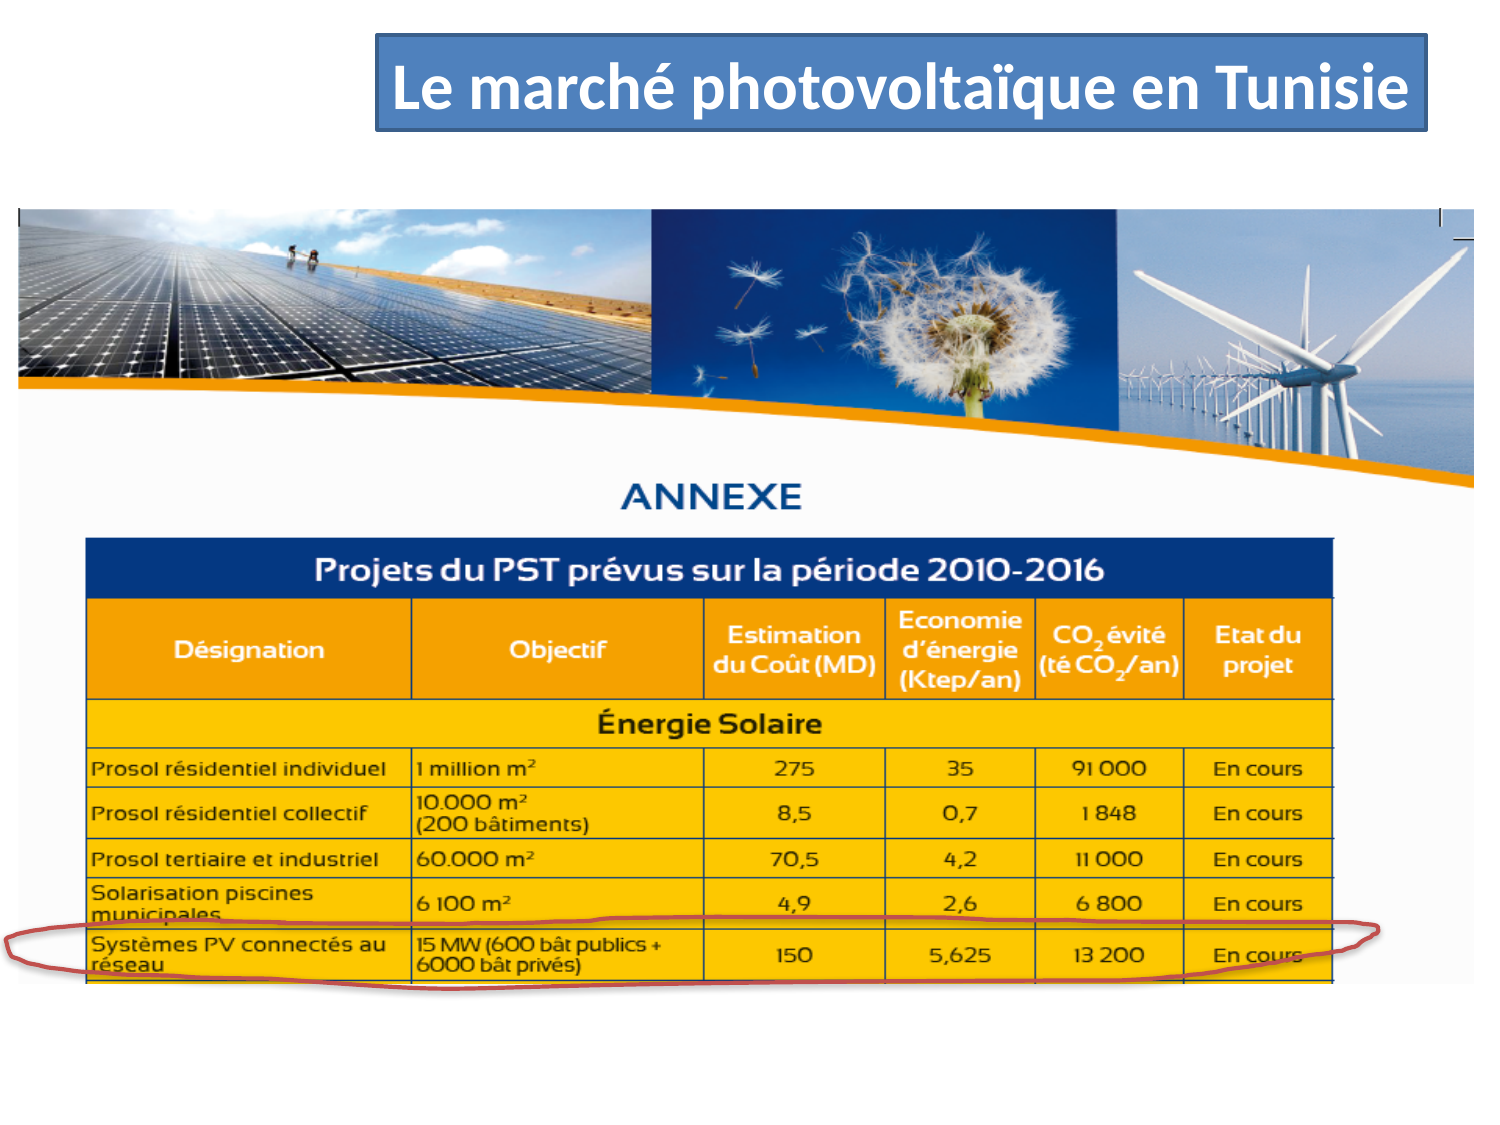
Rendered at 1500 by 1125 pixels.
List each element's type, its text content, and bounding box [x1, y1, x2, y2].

picture [17, 207, 1475, 984]
text_box [3, 934, 12, 959]
text_box Le marché photovoltaïque en Tunisie [375, 33, 1428, 132]
